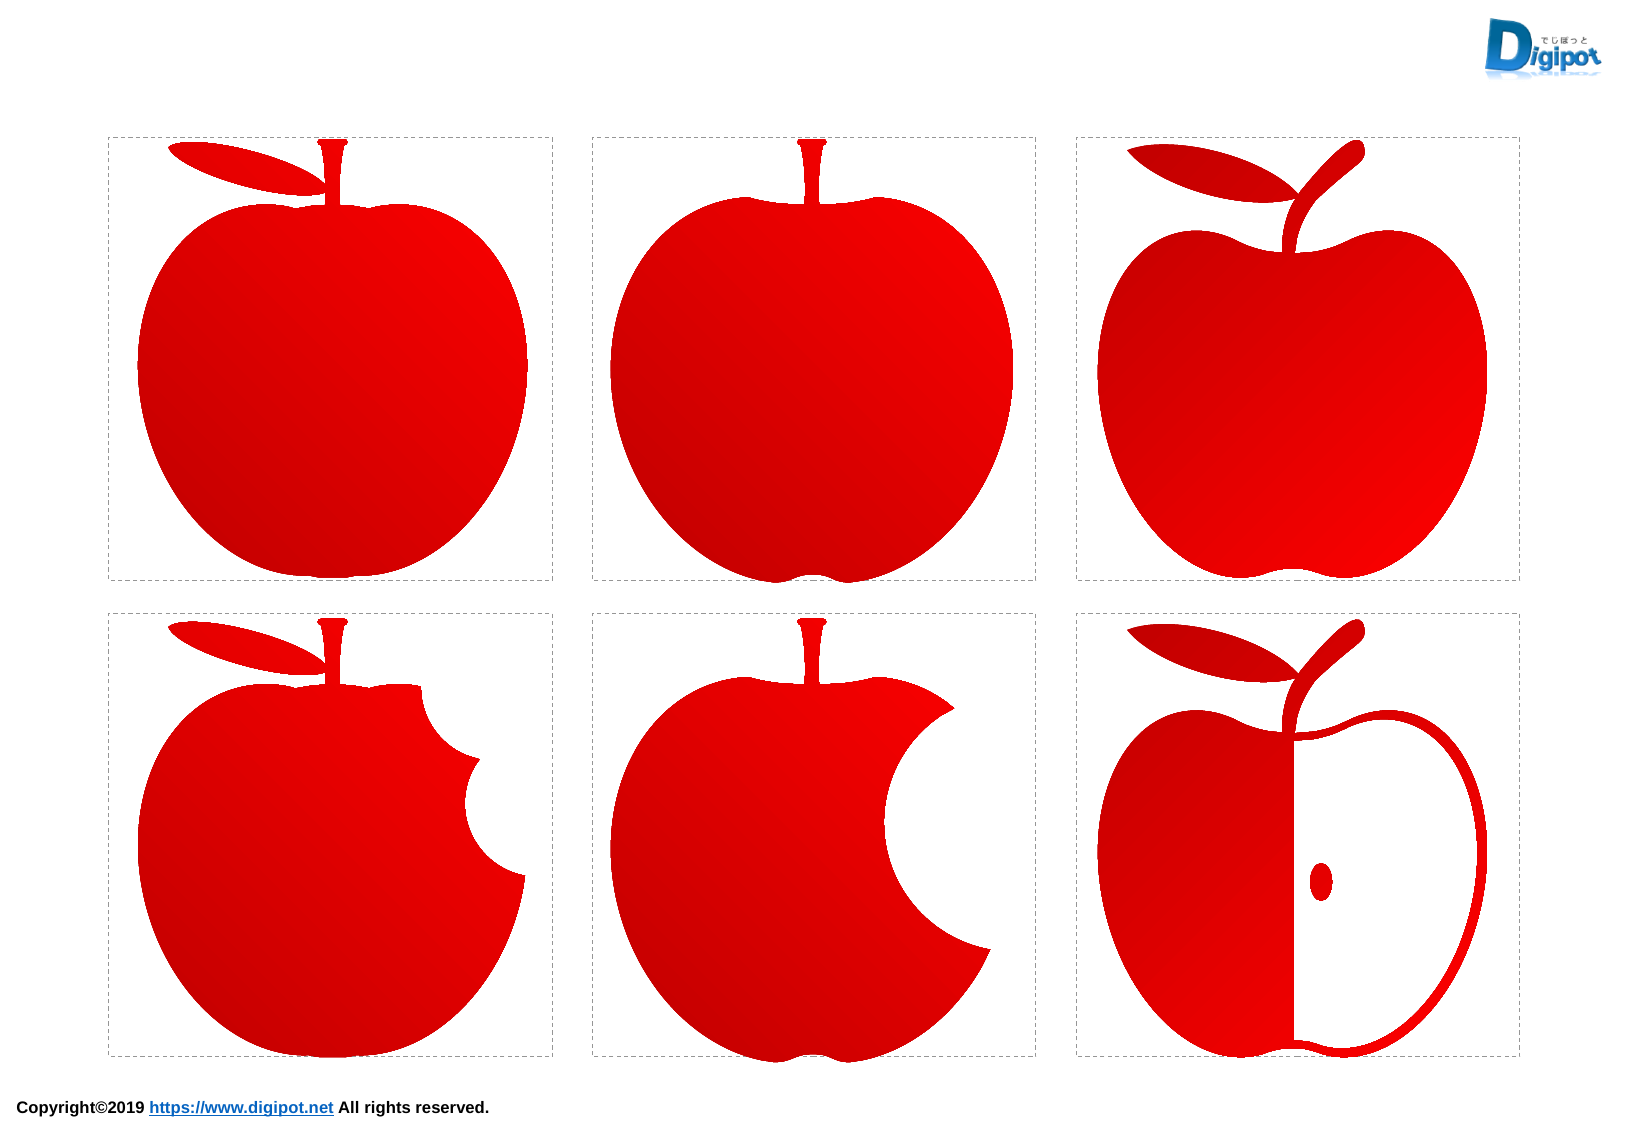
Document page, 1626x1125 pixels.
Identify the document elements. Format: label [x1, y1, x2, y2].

picture [1485, 18, 1602, 82]
text_box [136, 617, 527, 1059]
text_box [609, 137, 1014, 584]
text_box [609, 617, 992, 1064]
text_box [1096, 138, 1489, 579]
text_box [136, 137, 529, 579]
text_box [1096, 618, 1489, 1059]
